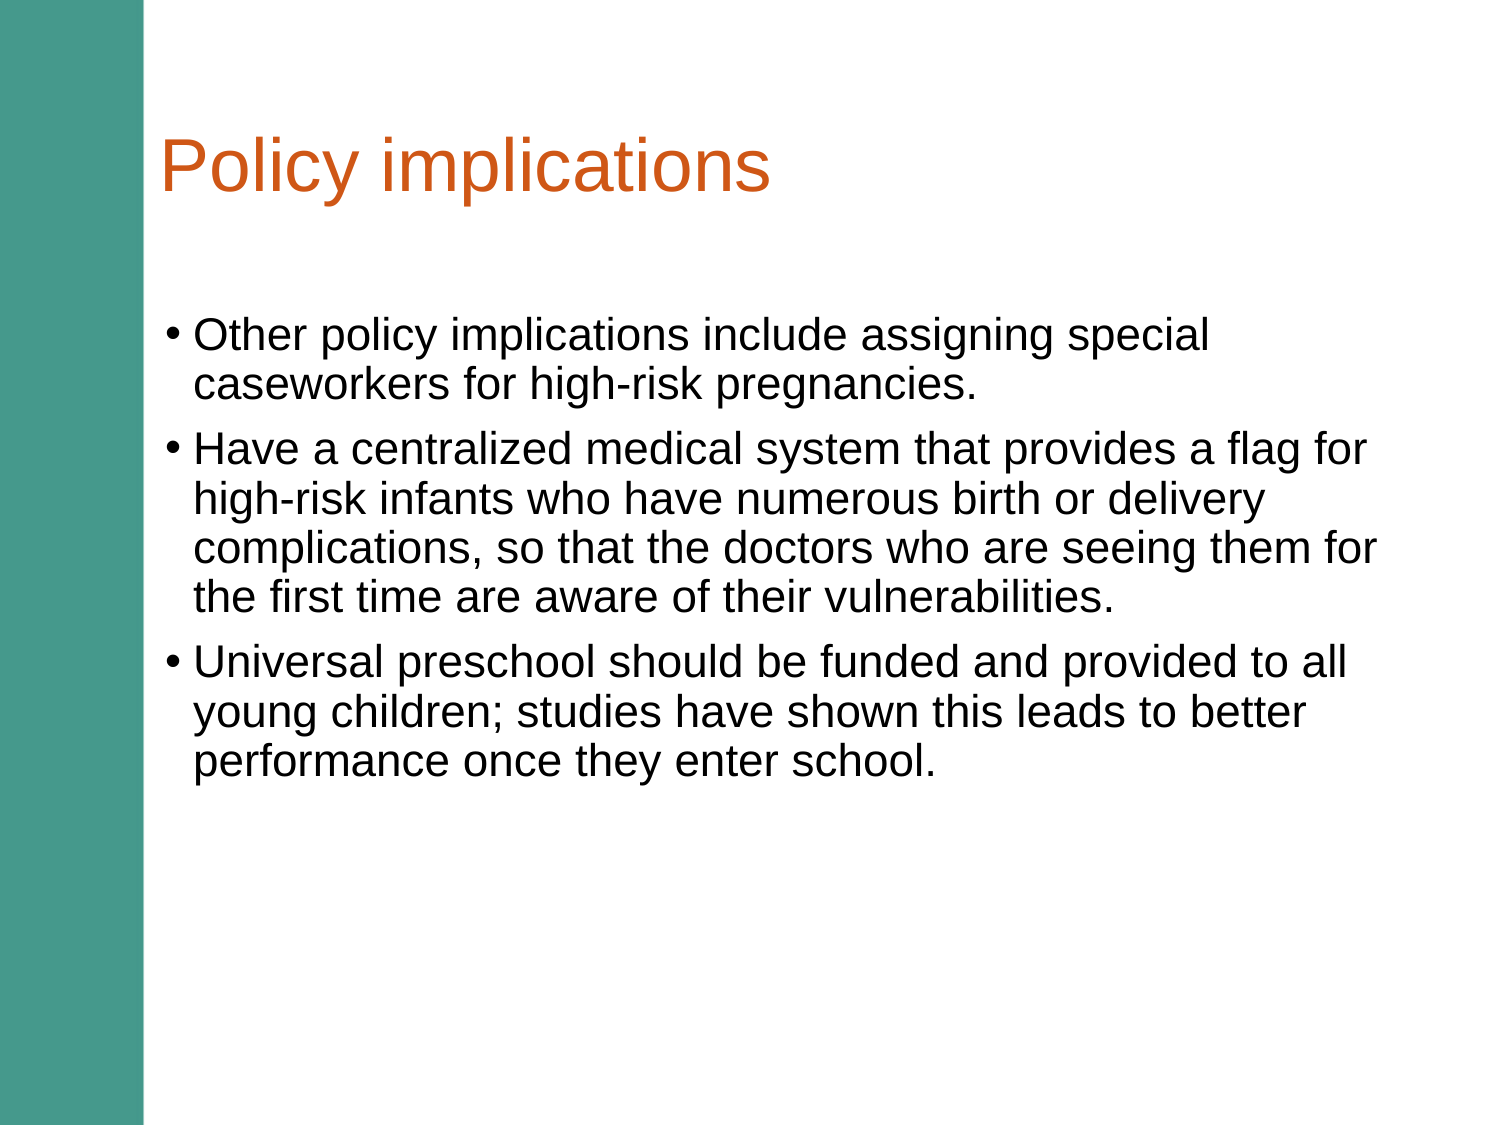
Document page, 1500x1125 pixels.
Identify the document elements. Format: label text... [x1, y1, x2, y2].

title Policy implications [144, 58, 1439, 277]
picture [0, 0, 1500, 1125]
list Other policy implications include assigning special caseworkers for high-risk pregnancies. Have a centralized medical system that provides a flag for high-risk infants who have numerous birth or delivery complications, so that the doctors who are seeing them for the first time are aware of their vulnerabilities. Universal preschool should be funded and provided to all young children; studies have shown this leads to better performance once they enter school. [150, 303, 1444, 1017]
